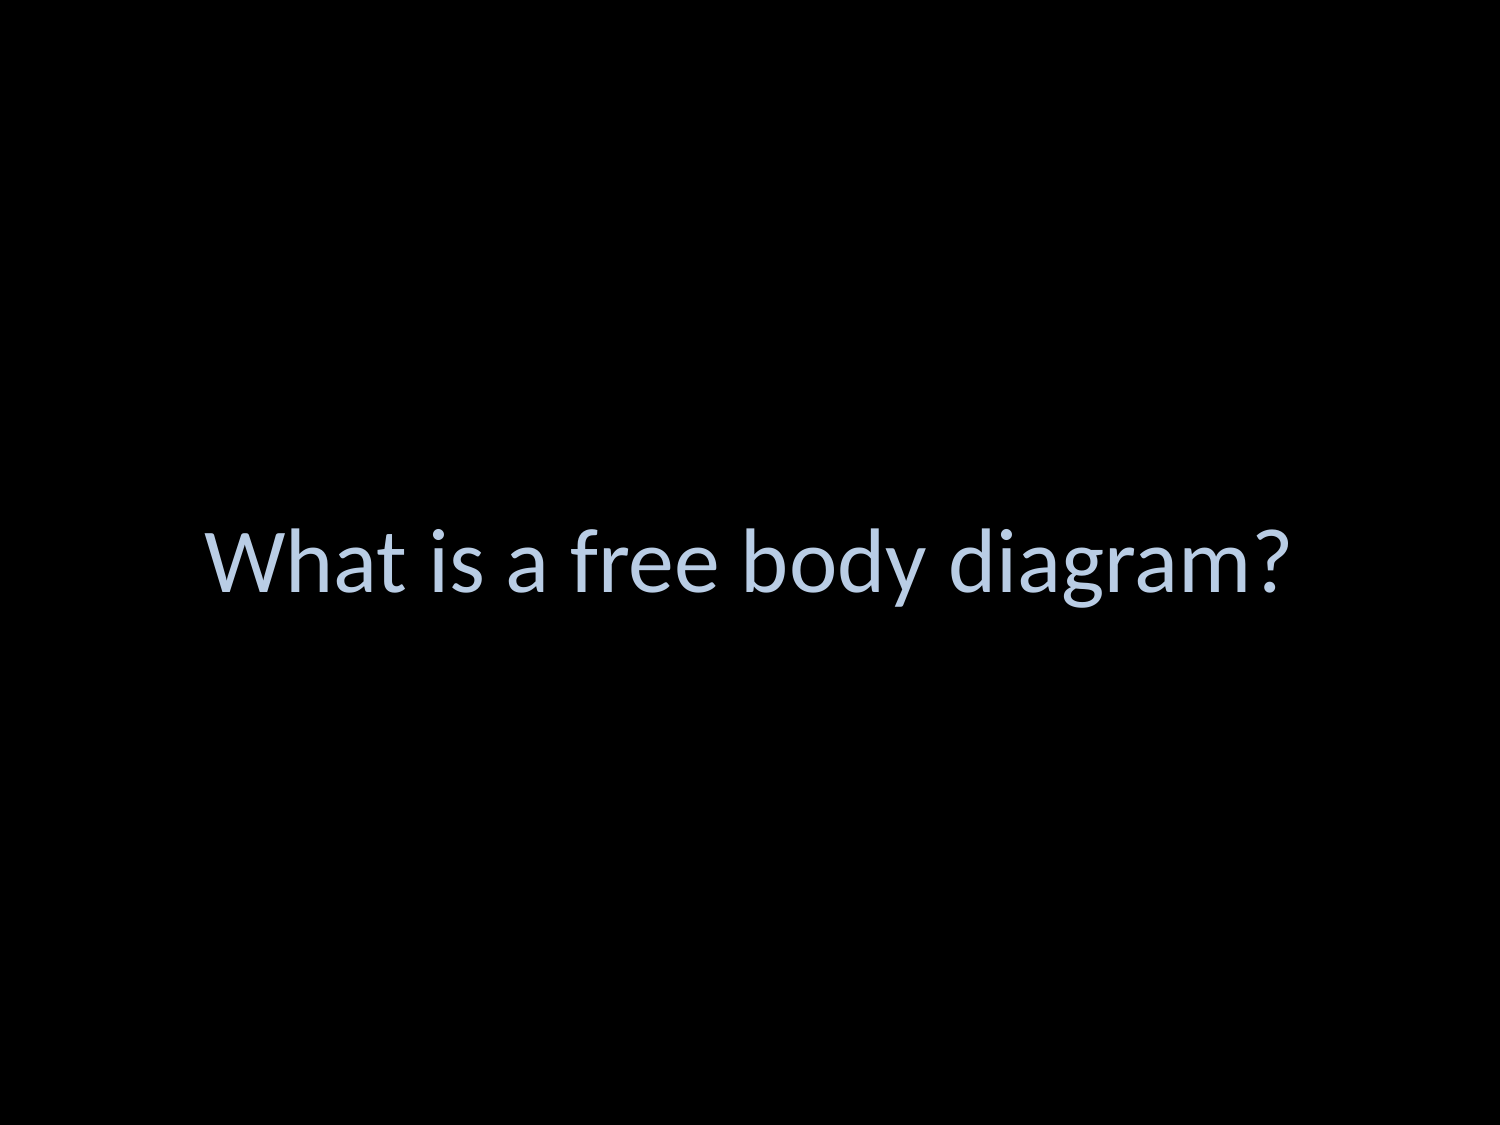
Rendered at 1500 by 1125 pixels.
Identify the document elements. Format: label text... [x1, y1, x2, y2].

title What is a free body diagram? [75, 462, 1425, 650]
